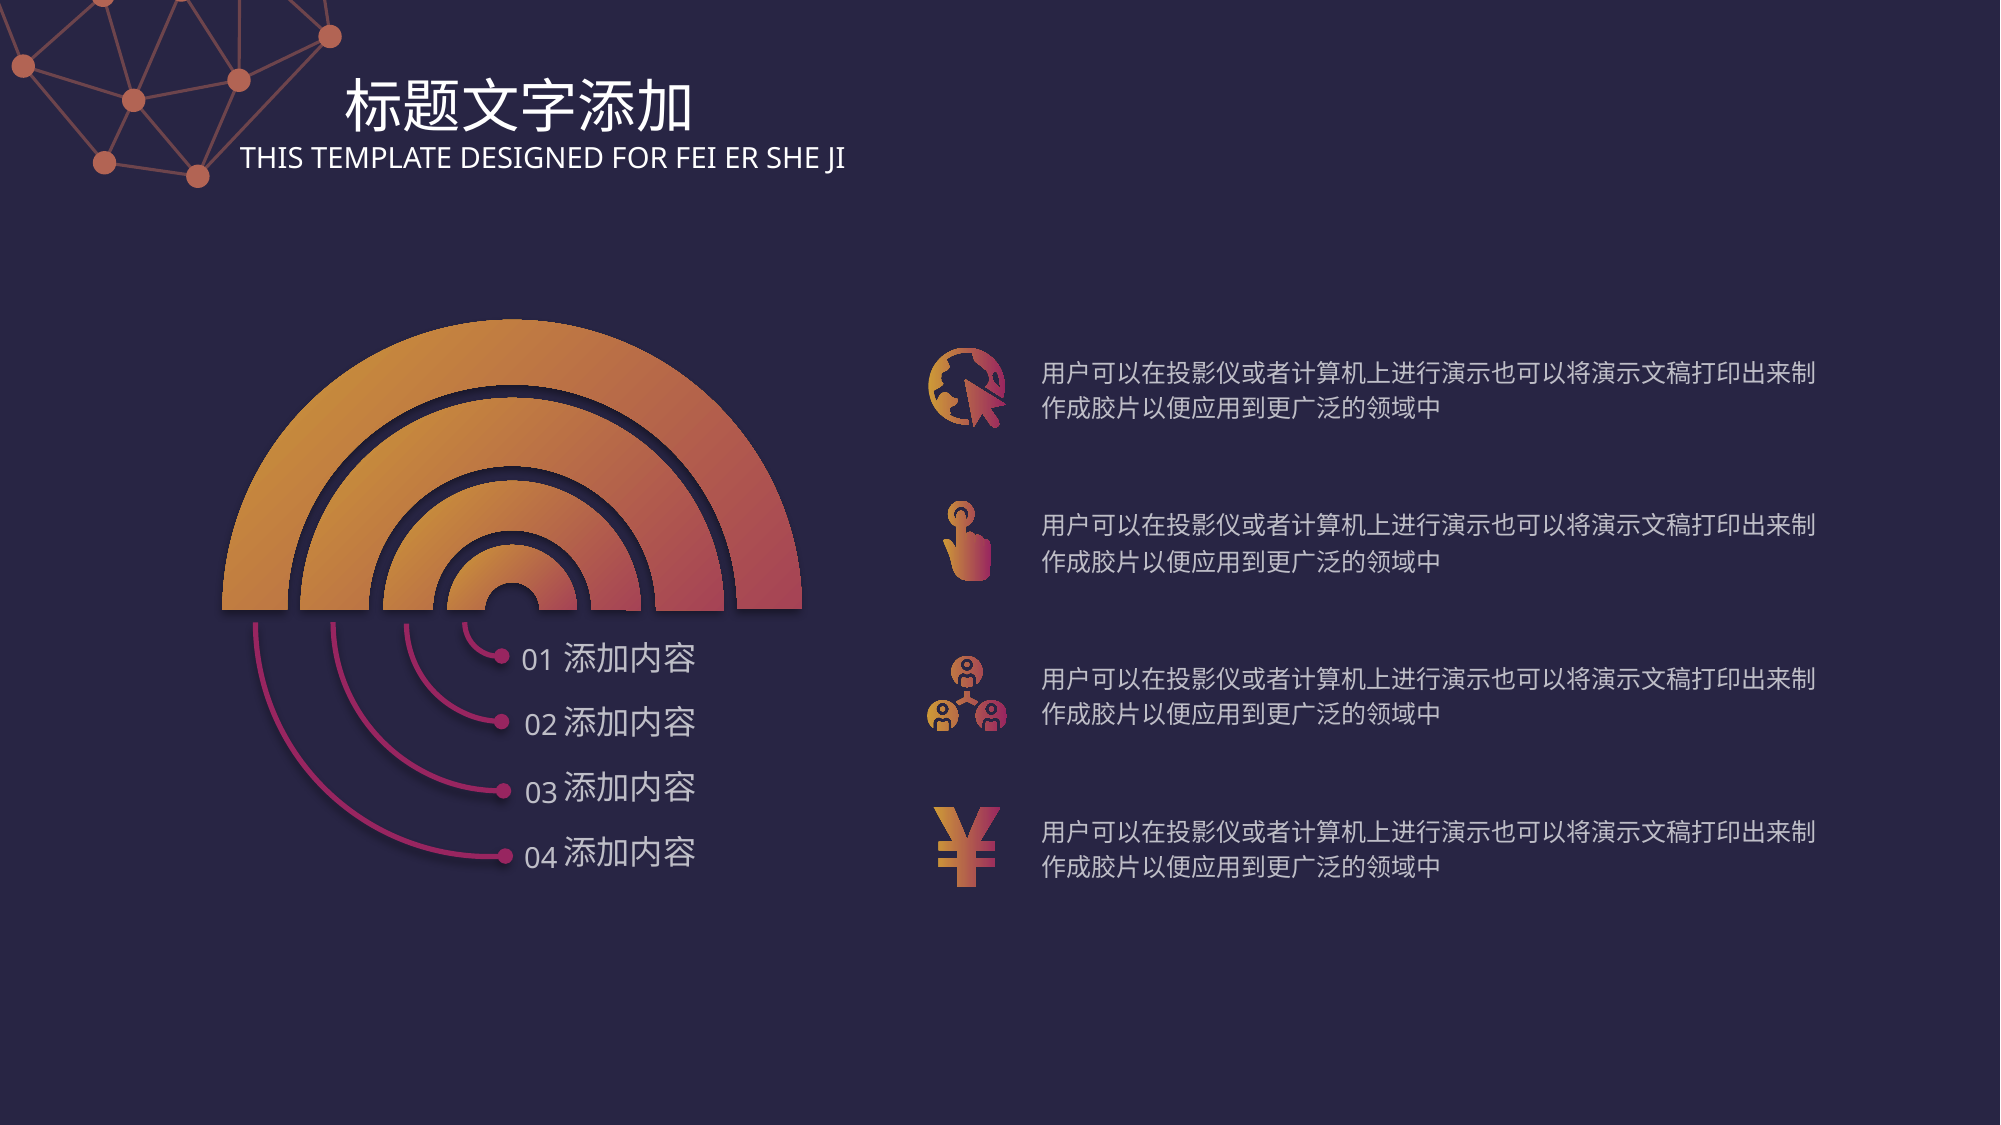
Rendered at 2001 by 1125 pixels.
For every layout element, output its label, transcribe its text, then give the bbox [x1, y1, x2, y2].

text_box [254, 622, 512, 863]
text_box [941, 499, 993, 582]
text_box [464, 622, 508, 663]
text_box [926, 690, 1008, 733]
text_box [327, 61, 759, 183]
text_box [299, 396, 725, 612]
text_box [504, 784, 510, 797]
text_box [382, 479, 642, 612]
text_box [950, 655, 984, 689]
text_box [221, 318, 803, 611]
text_box [497, 672, 504, 772]
text_box 用户可以在投影仪或者计算机上进行演示也可以将演示文稿打印出来制作成胶片以便应用到更广泛的领域中 [1027, 649, 1856, 737]
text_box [517, 635, 833, 881]
text_box 用户可以在投影仪或者计算机上进行演示也可以将演示文稿打印出来制作成胶片以便应用到更广泛的领域中 [1027, 343, 1856, 431]
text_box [0, 0, 339, 156]
text_box 用户可以在投影仪或者计算机上进行演示也可以将演示文稿打印出来制作成胶片以便应用到更广泛的领域中 [1027, 496, 1856, 584]
text_box 用户可以在投影仪或者计算机上进行演示也可以将演示文稿打印出来制作成胶片以便应用到更广泛的领域中 [1027, 802, 1856, 890]
text_box [446, 543, 578, 612]
text_box [927, 346, 1009, 430]
text_box [931, 805, 1003, 888]
